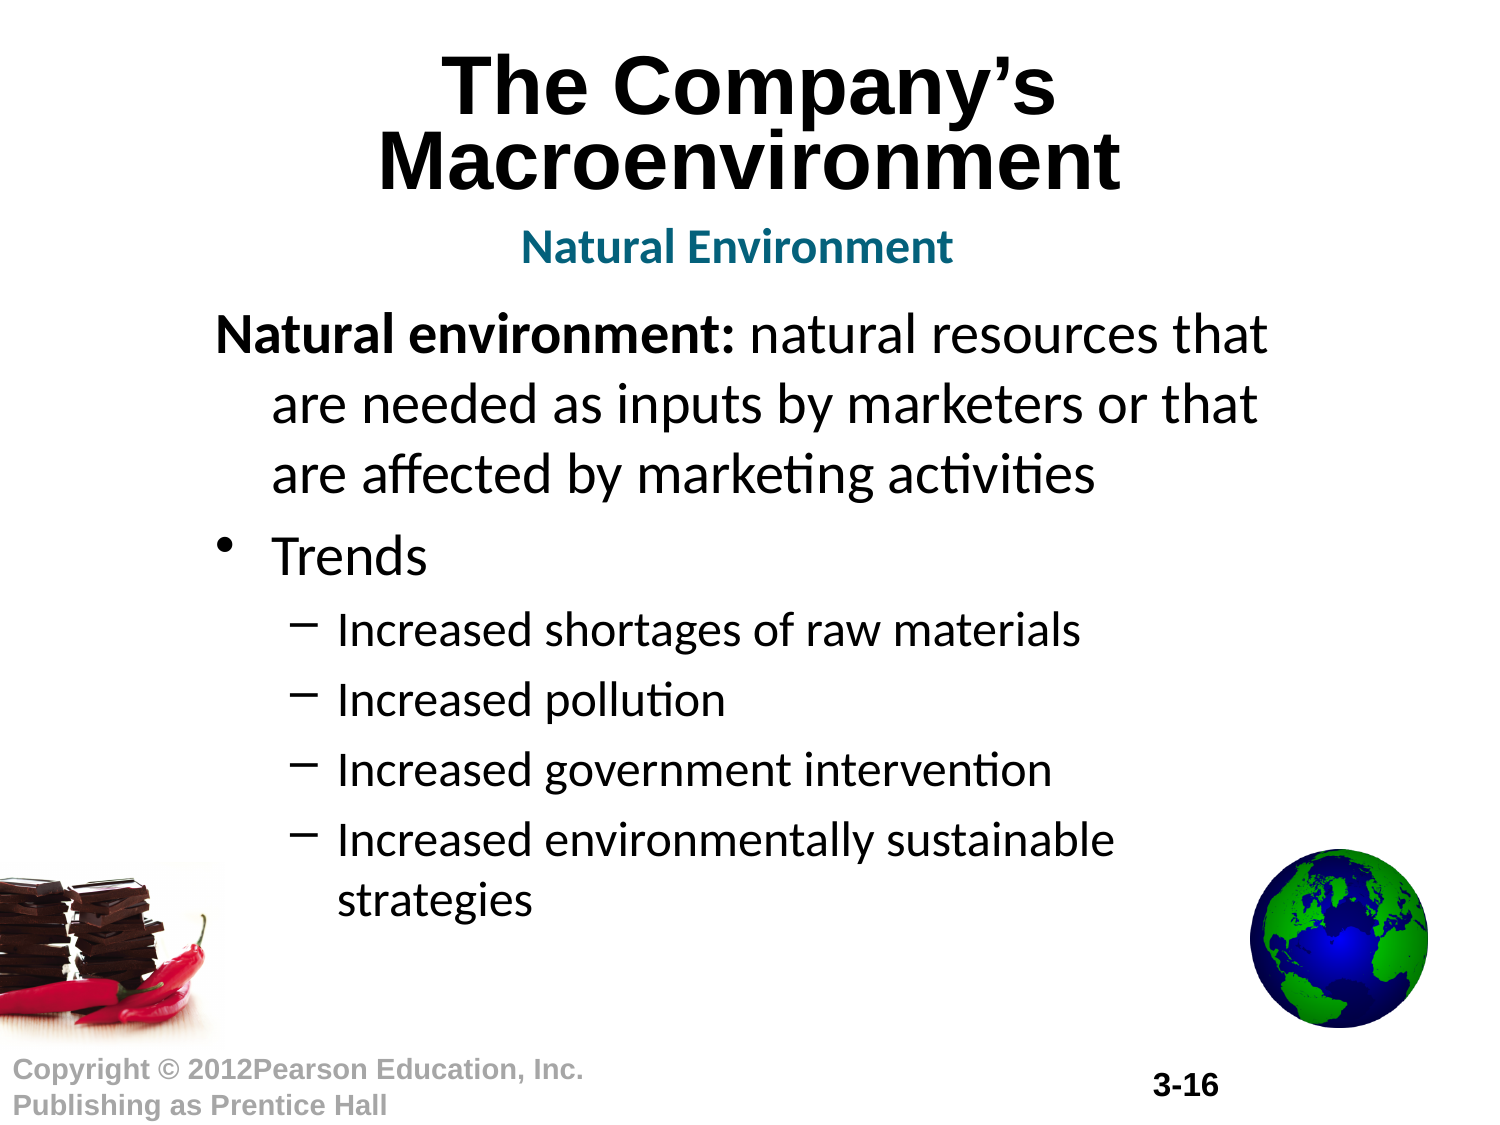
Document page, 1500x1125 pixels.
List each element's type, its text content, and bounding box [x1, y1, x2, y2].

list Natural environment: natural resources that are needed as inputs by marketers or that are affected by marketing activities Trends Increased shortages of raw materials Increased pollution Increased government intervention Increased environmentally sustainable strategies [199, 287, 1301, 1076]
title The Company’s Macroenvironment [112, 37, 1388, 226]
picture [0, 862, 199, 1050]
list Natural Environment [149, 212, 1326, 276]
picture [1249, 849, 1428, 1028]
